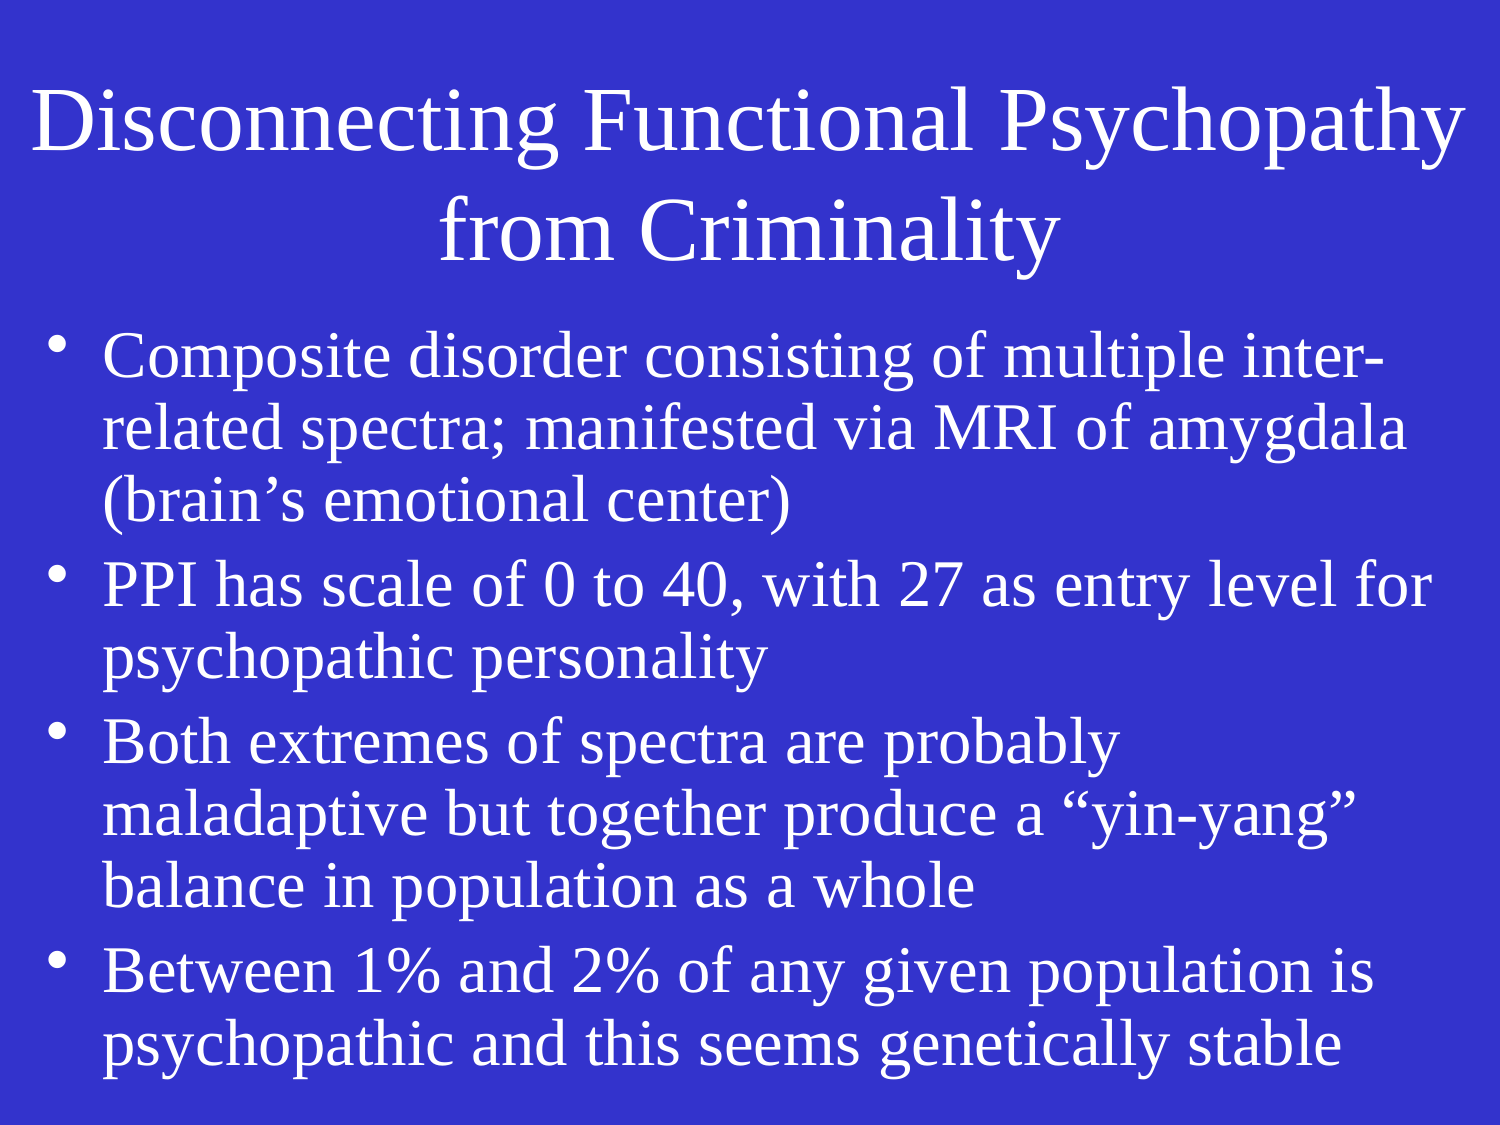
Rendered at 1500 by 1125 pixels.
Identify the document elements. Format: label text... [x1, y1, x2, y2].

list Composite disorder consisting of multiple inter-related spectra; manifested via MRI of amygdala (brain’s emotional center) PPI has scale of 0 to 40, with 27 as entry level for psychopathic personality Both extremes of spectra are probably maladaptive but together produce a “yin-yang” balance in population as a whole Between 1% and 2% of any given population is psychopathic and this seems genetically stable [31, 312, 1469, 1075]
title Disconnecting Functional Psychopathy from Criminality [0, 50, 1500, 288]
